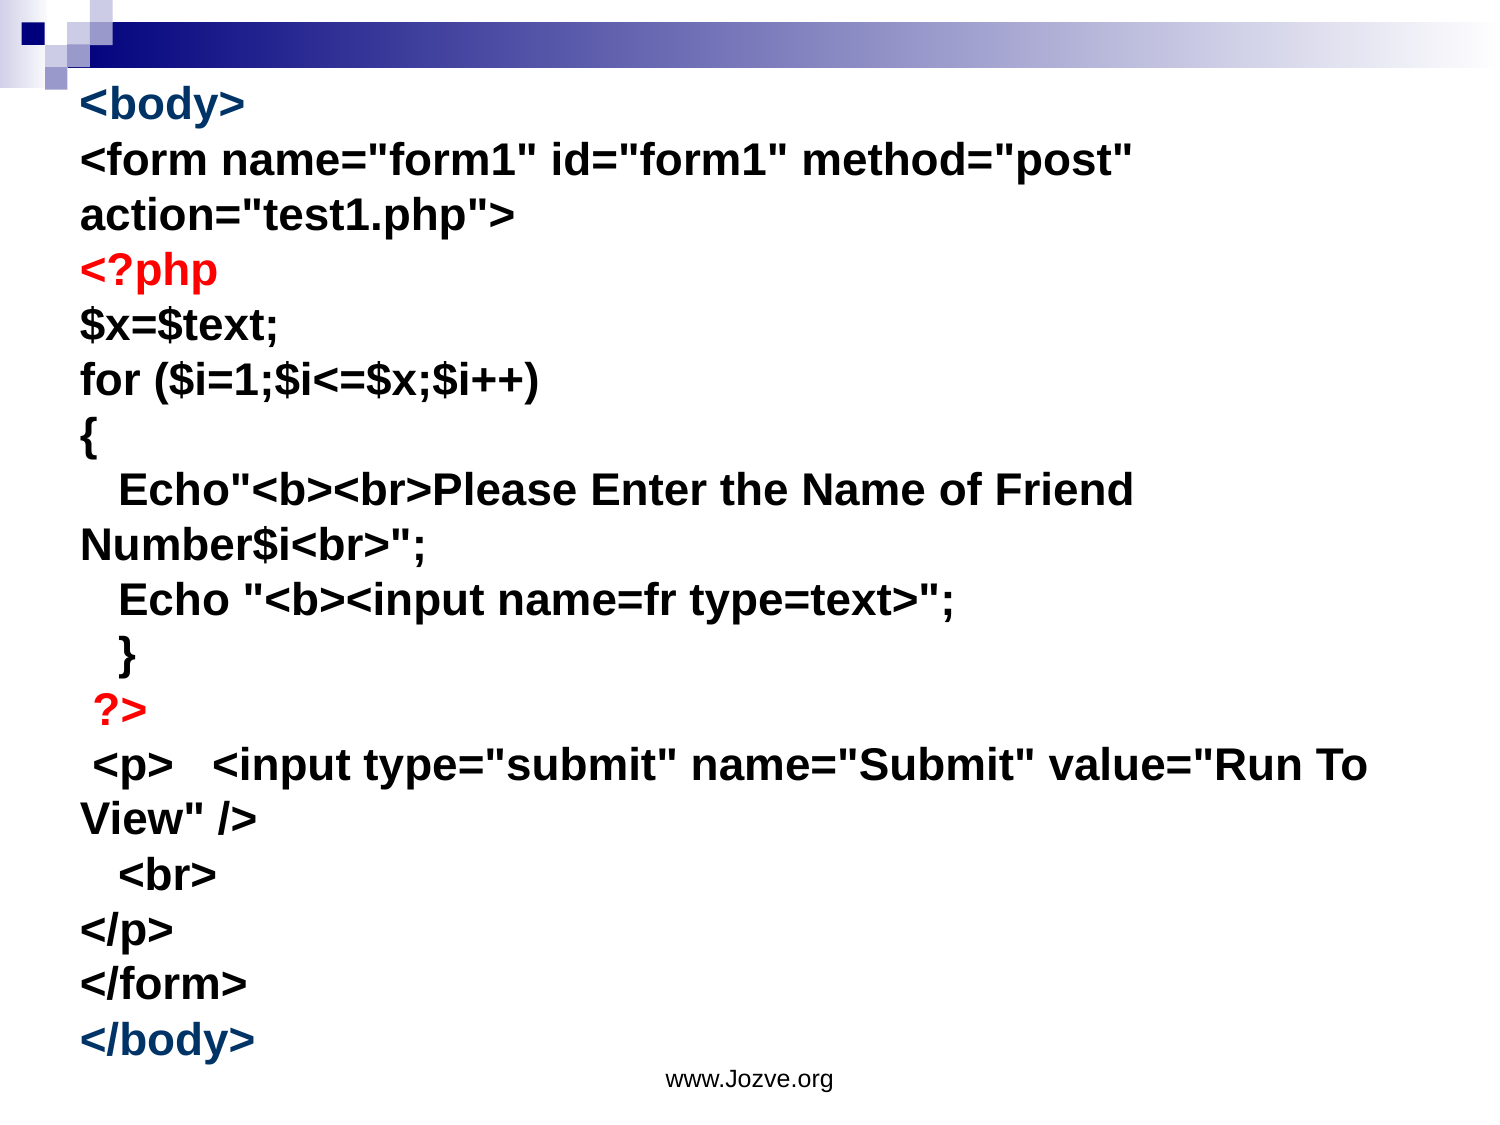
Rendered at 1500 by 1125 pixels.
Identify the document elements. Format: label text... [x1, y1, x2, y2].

title <body> <form name="form1" id="form1" method="post" action="test1.php"> <?php $x=$text; for ($i=1;$i<=$x;$i++) { Echo"<b><br>Please Enter the Name of Friend Number$i<br>"; Echo "<b><input name=fr type=text>"; } ?> <p> <input type="submit" name="Submit" value="Run To View" /> <br> </p> </form> </body> [64, 74, 1426, 1059]
footer www.Jozve.org [512, 1024, 988, 1101]
